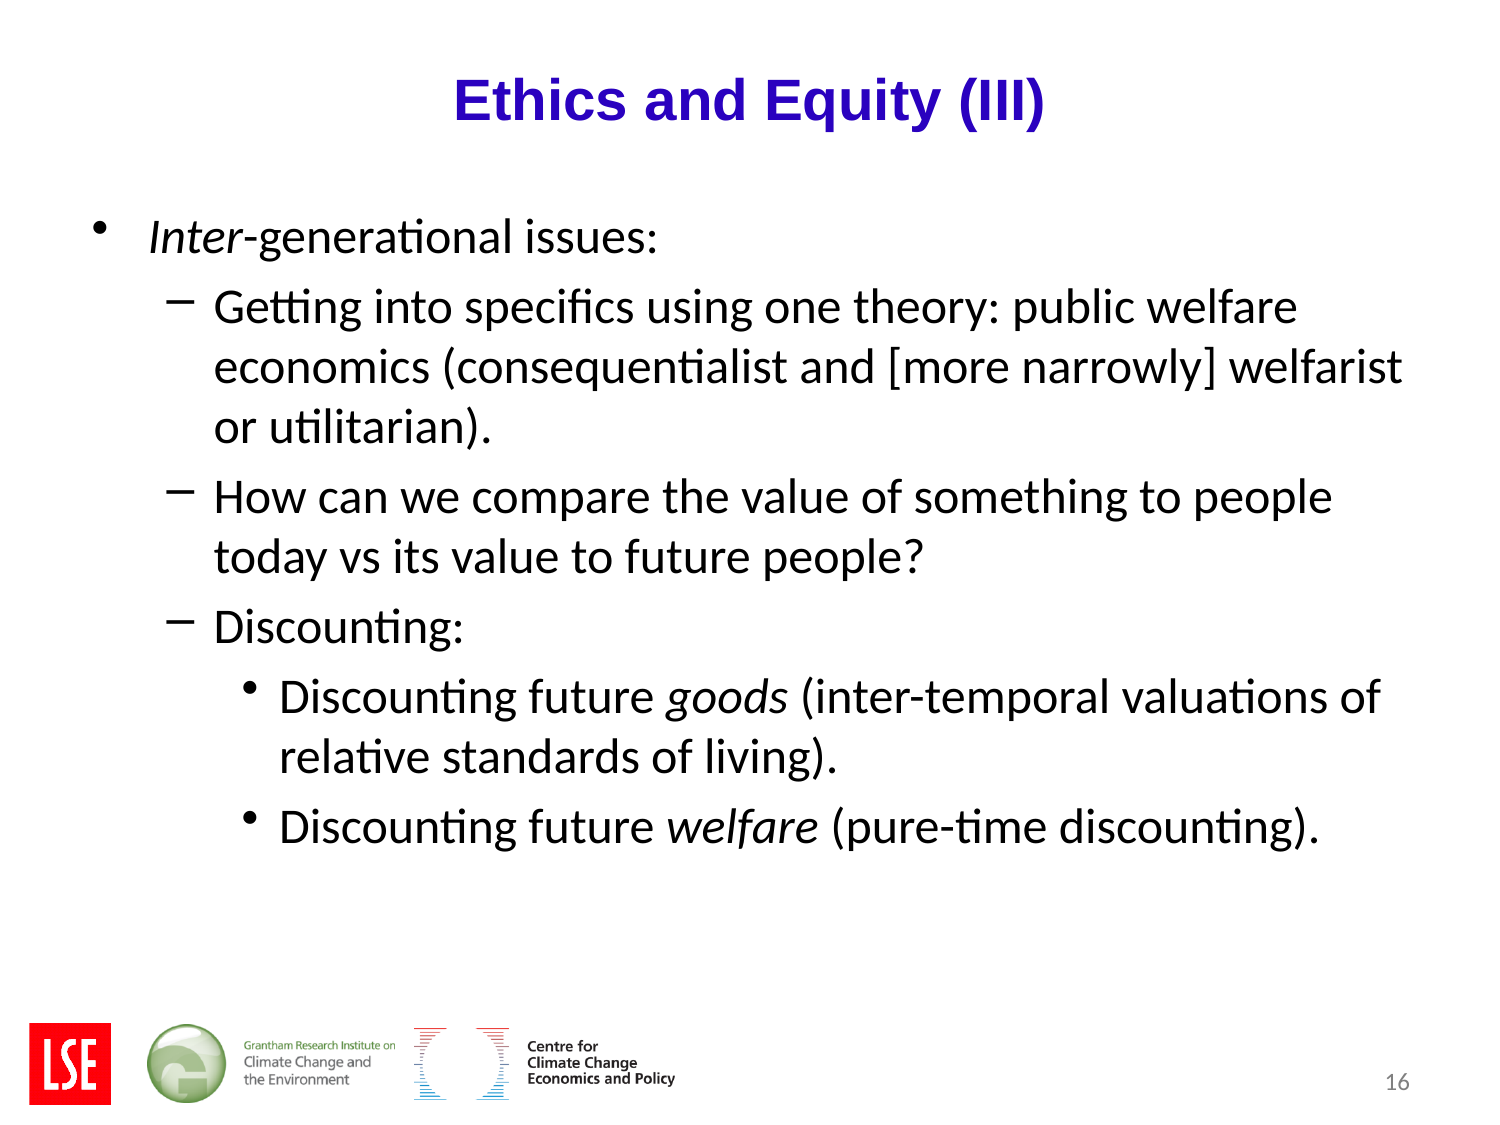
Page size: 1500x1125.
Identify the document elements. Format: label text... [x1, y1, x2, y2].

list Inter-generational issues: Getting into specifics using one theory: public welfare economics (consequentialist and [more narrowly] welfarist or utilitarian). How can we compare the value of something to people today vs its value to future people? Discounting: Discounting future goods (inter-temporal valuations of relative standards of living). Discounting future welfare (pure-time discounting). [76, 196, 1427, 941]
title Ethics and Equity (III) [75, 45, 1425, 149]
picture [414, 1028, 675, 1100]
picture [147, 1024, 395, 1103]
